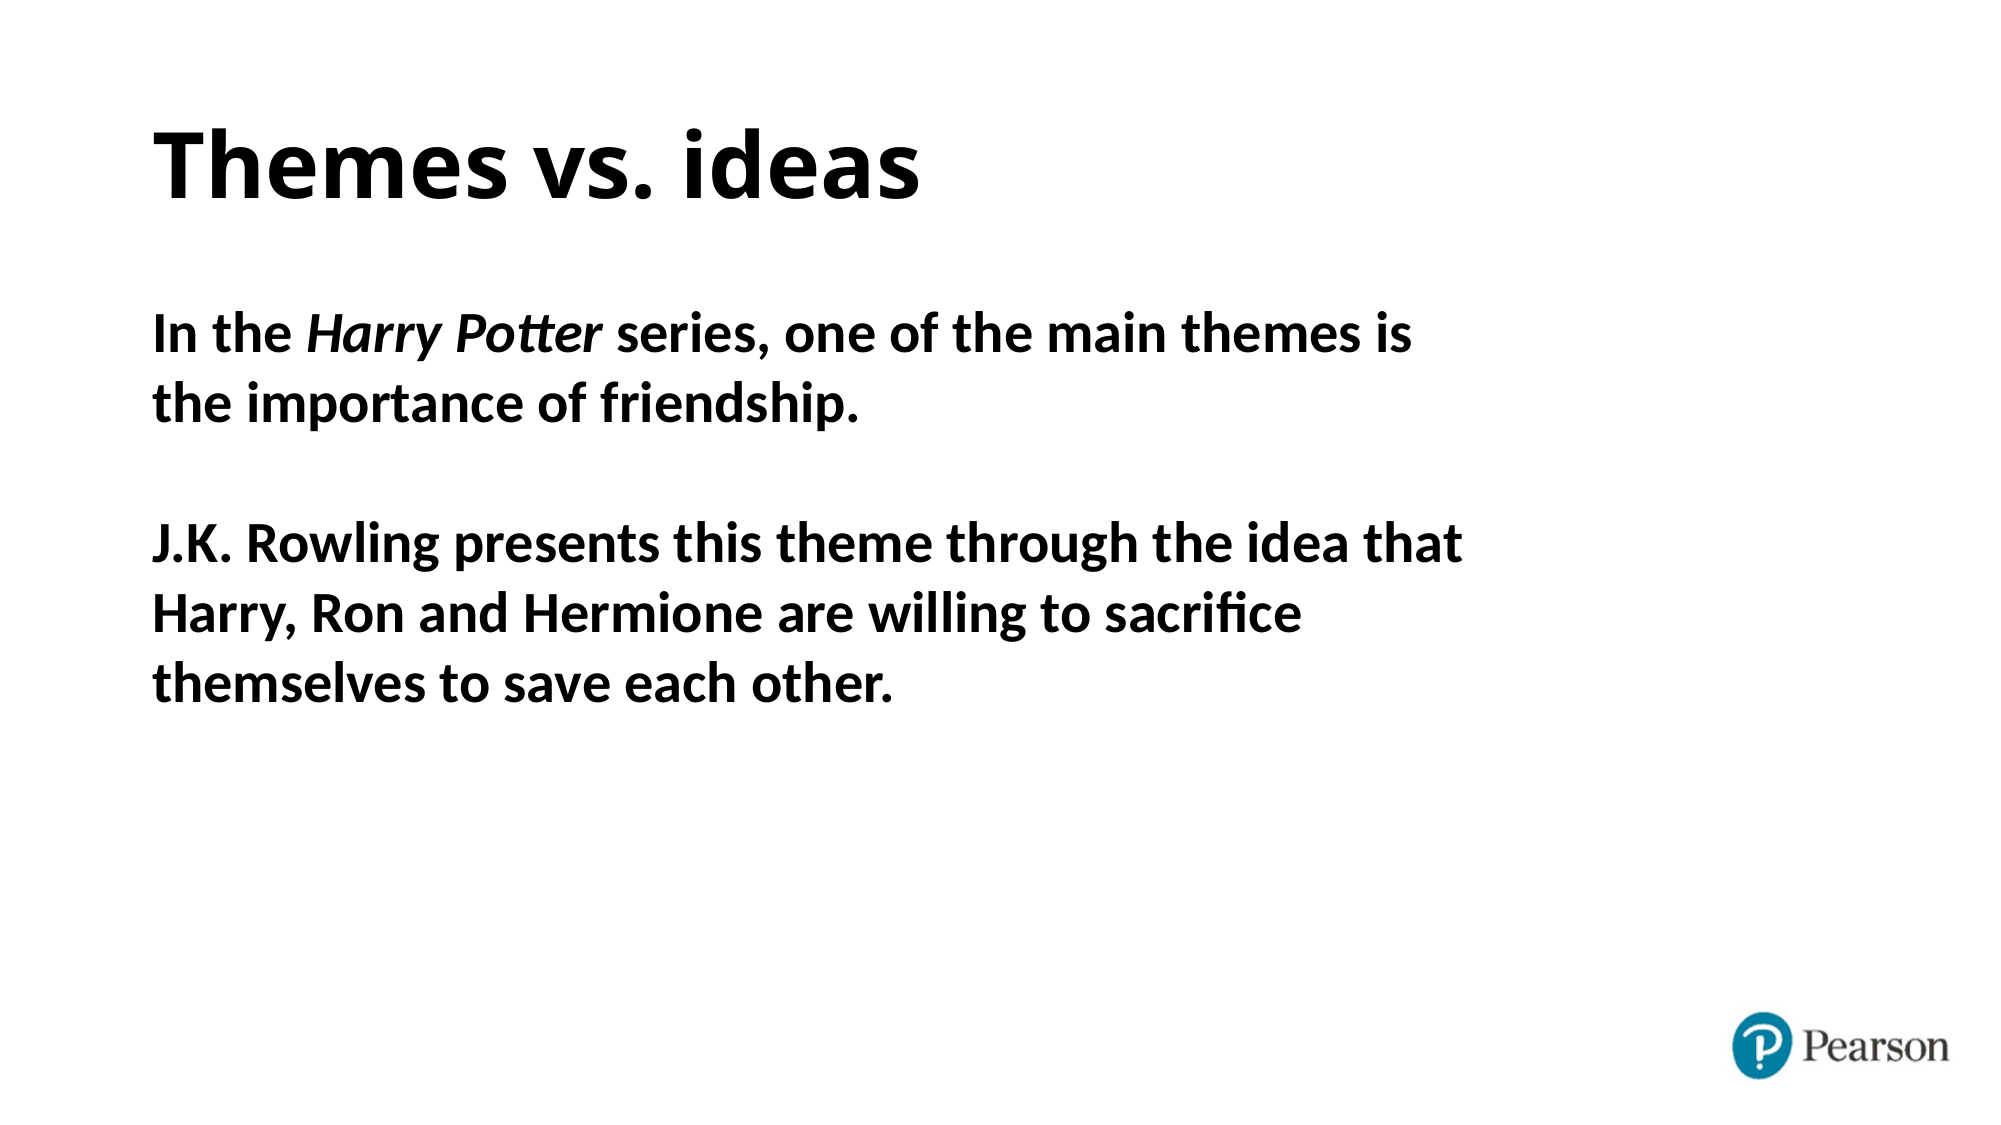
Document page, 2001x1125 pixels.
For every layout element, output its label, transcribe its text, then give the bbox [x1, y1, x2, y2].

picture [1722, 997, 1960, 1090]
text_box In the Harry Potter series, one of the main themes is the importance of friendship. J.K. Rowling presents this theme through the idea that Harry, Ron and Hermione are willing to sacrifice themselves to save each other. [137, 286, 1479, 722]
title Themes vs. ideas [137, 59, 1863, 278]
